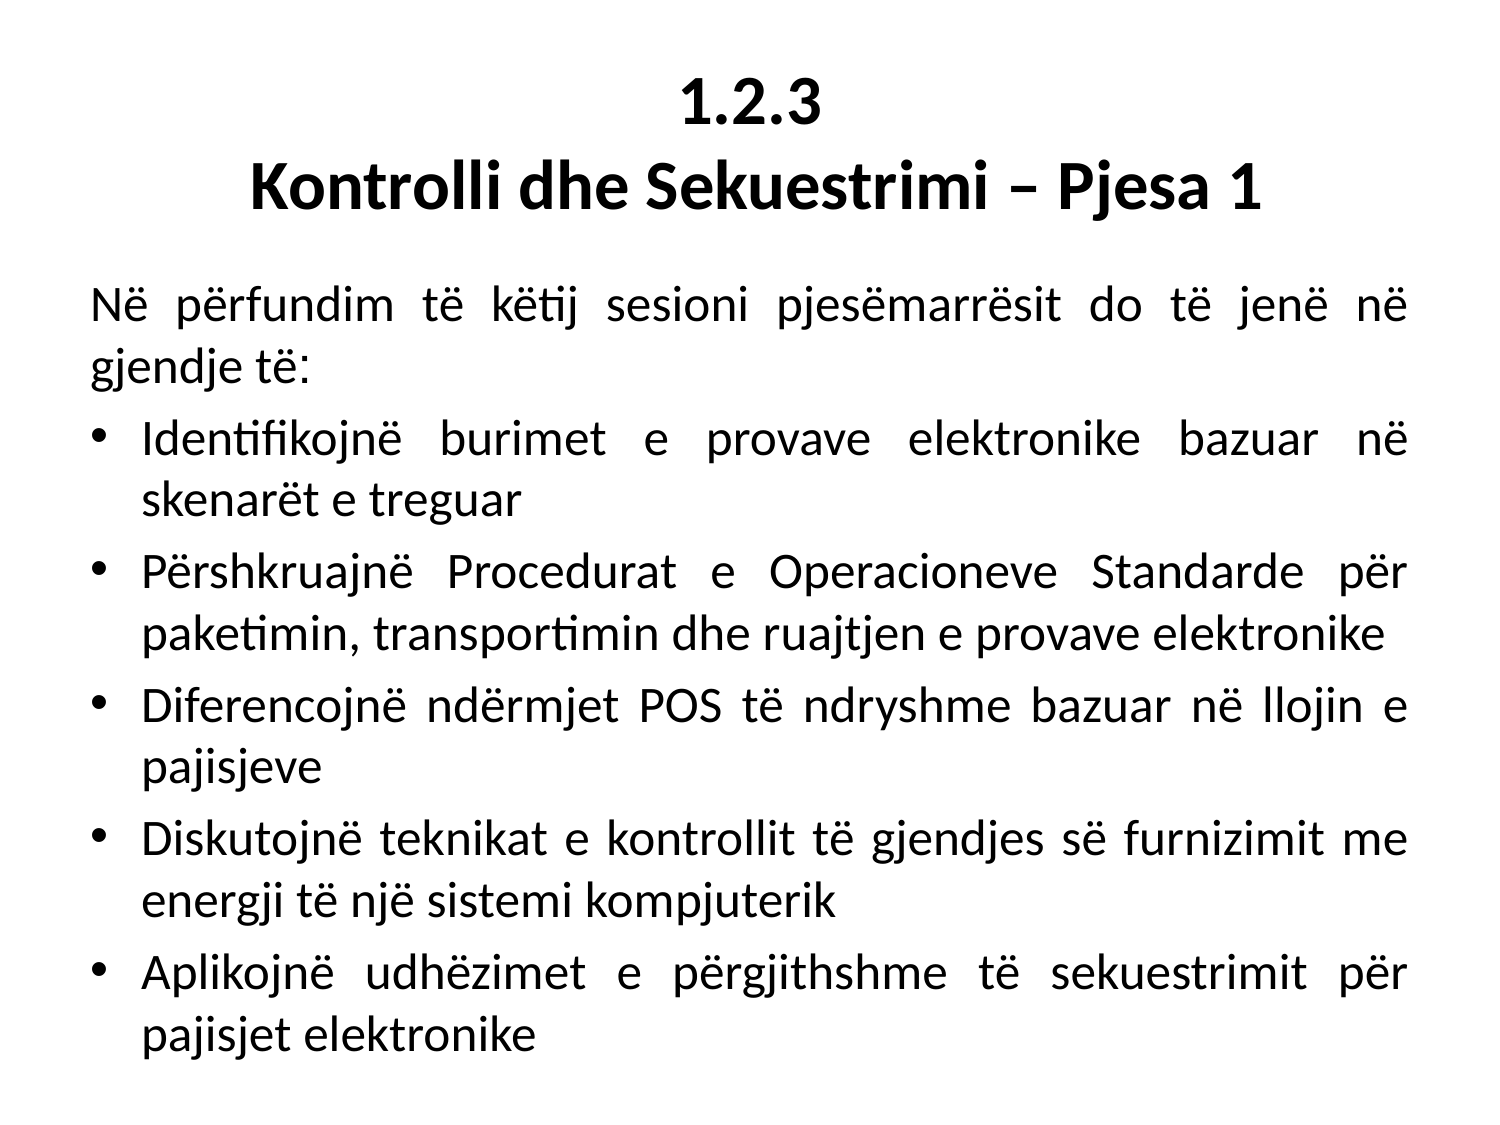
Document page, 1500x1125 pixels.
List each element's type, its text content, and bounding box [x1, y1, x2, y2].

title 1.2.3 Kontrolli dhe Sekuestrimi – Pjesa 1 [75, 45, 1425, 233]
list Në përfundim të këtij sesioni pjesëmarrësit do të jenë në gjendje të: Identifikojnë burimet e provave elektronike bazuar në skenarët e treguar Përshkruajnë Procedurat e Operacioneve Standarde për paketimin, transportimin dhe ruajtjen e provave elektronike Diferencojnë ndërmjet POS të ndryshme bazuar në llojin e pajisjeve Diskutojnë teknikat e kontrollit të gjendjes së furnizimit me energji të një sistemi kompjuterik Aplikojnë udhëzimet e përgjithshme të sekuestrimit për pajisjet elektronike [75, 262, 1425, 1089]
